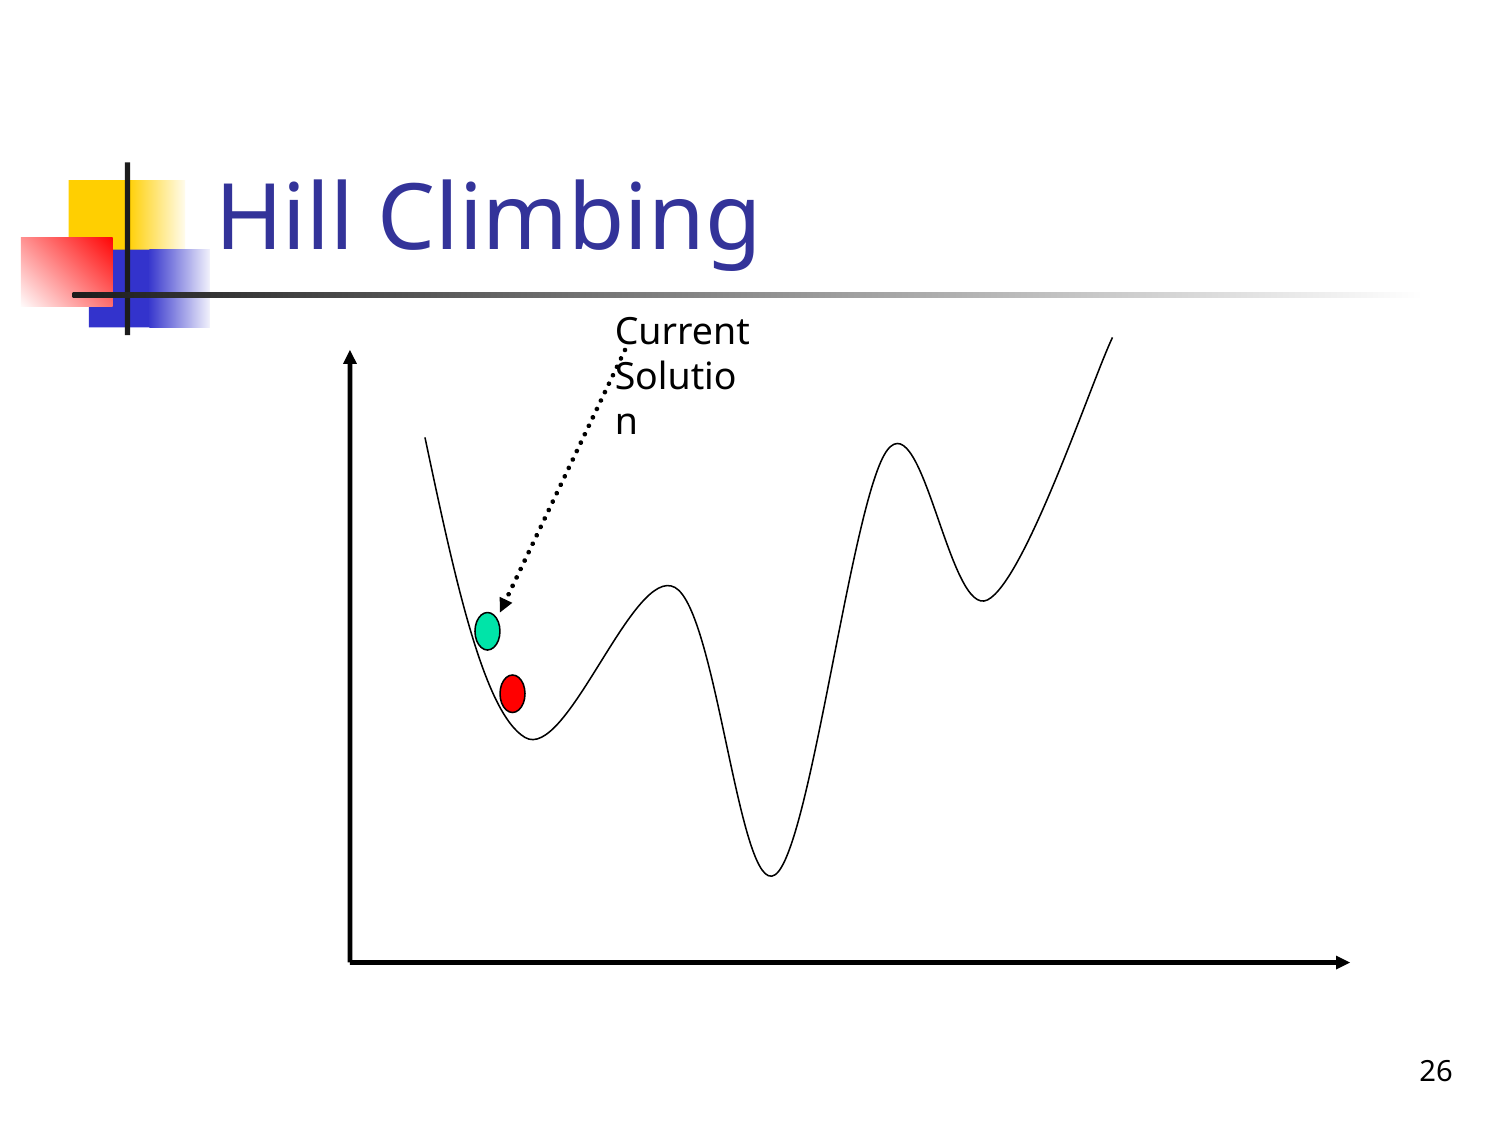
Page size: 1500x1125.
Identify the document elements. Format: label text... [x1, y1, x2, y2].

text_box Current Solution [600, 299, 775, 450]
title Hill Climbing [199, 140, 1479, 276]
text_box [343, 349, 357, 962]
text_box [349, 956, 1351, 969]
text_box [474, 612, 500, 651]
text_box [424, 337, 1113, 877]
text_box [500, 675, 526, 713]
slide_number 26 [1154, 1023, 1468, 1100]
text_box [499, 598, 511, 613]
